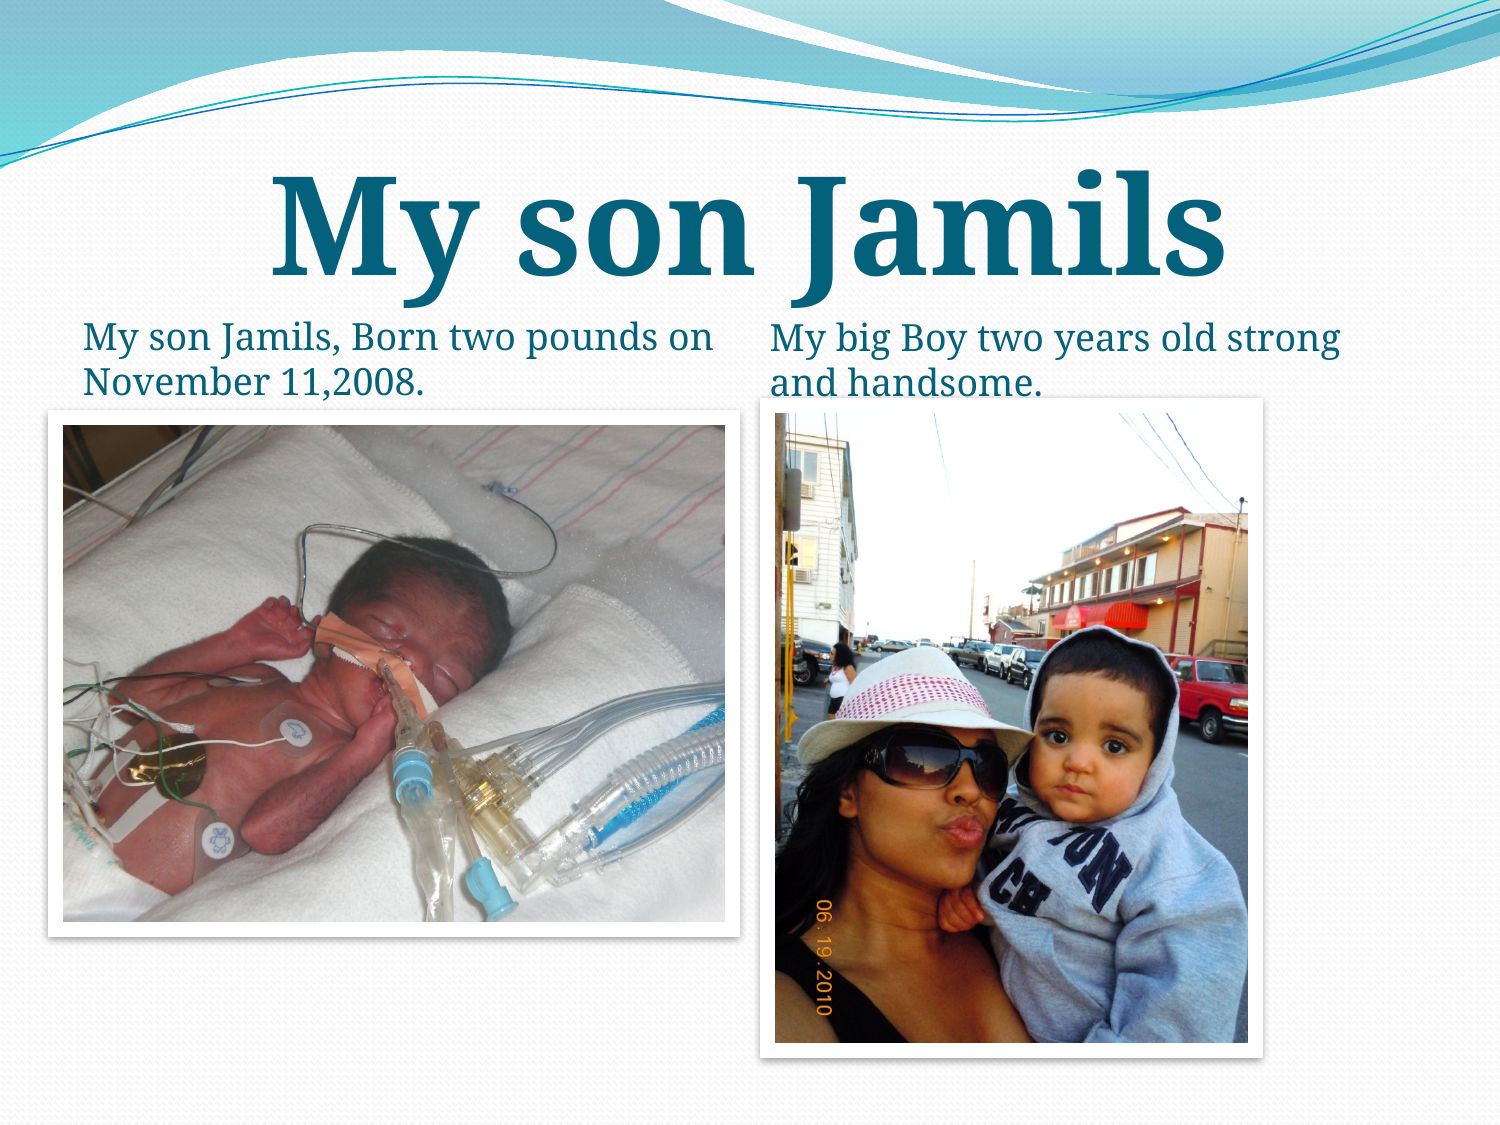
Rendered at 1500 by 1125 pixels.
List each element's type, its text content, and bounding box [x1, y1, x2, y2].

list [774, 412, 1249, 1044]
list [62, 424, 726, 923]
title My son Jamils [75, 115, 1425, 303]
list My big Boy two years old strong and handsome. [761, 305, 1425, 413]
list My son Jamils, Born two pounds on November 11,2008. [75, 304, 738, 408]
